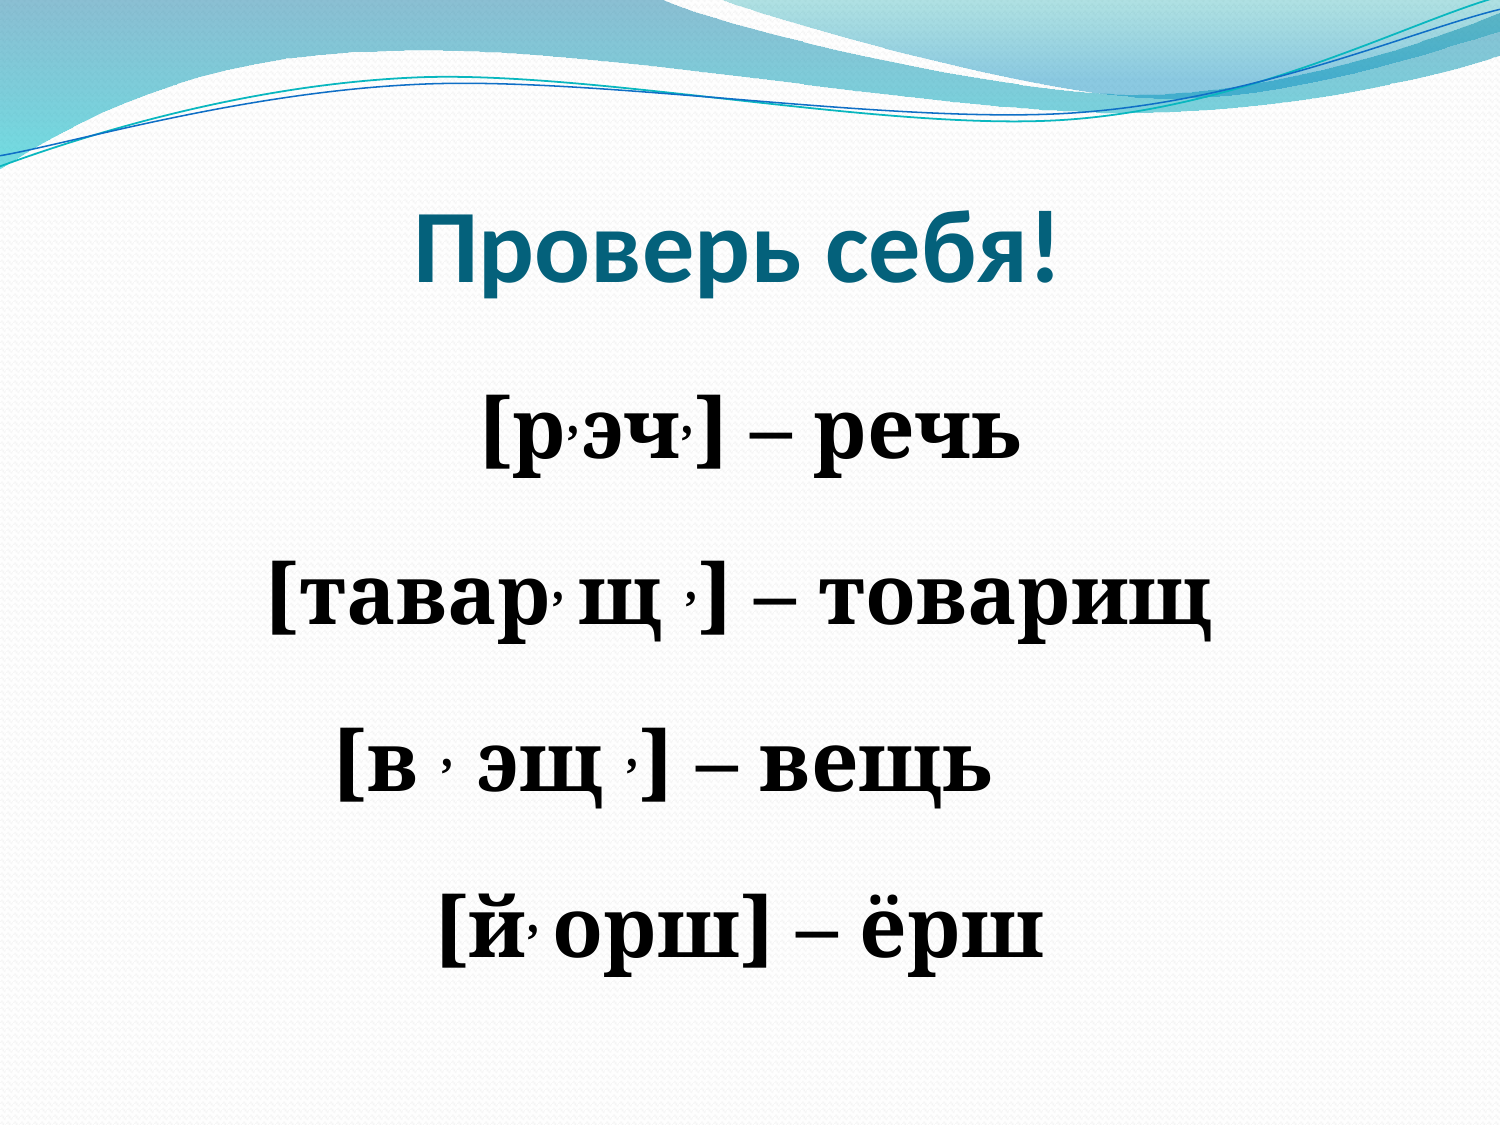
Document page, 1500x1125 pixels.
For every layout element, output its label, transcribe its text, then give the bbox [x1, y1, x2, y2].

list [р,эч,] – речь [тавар, щ ,] – товарищ [в , эщ ,] – вещь [й, орш] – ёрш [75, 317, 1425, 1038]
title Проверь себя! [75, 115, 1425, 303]
